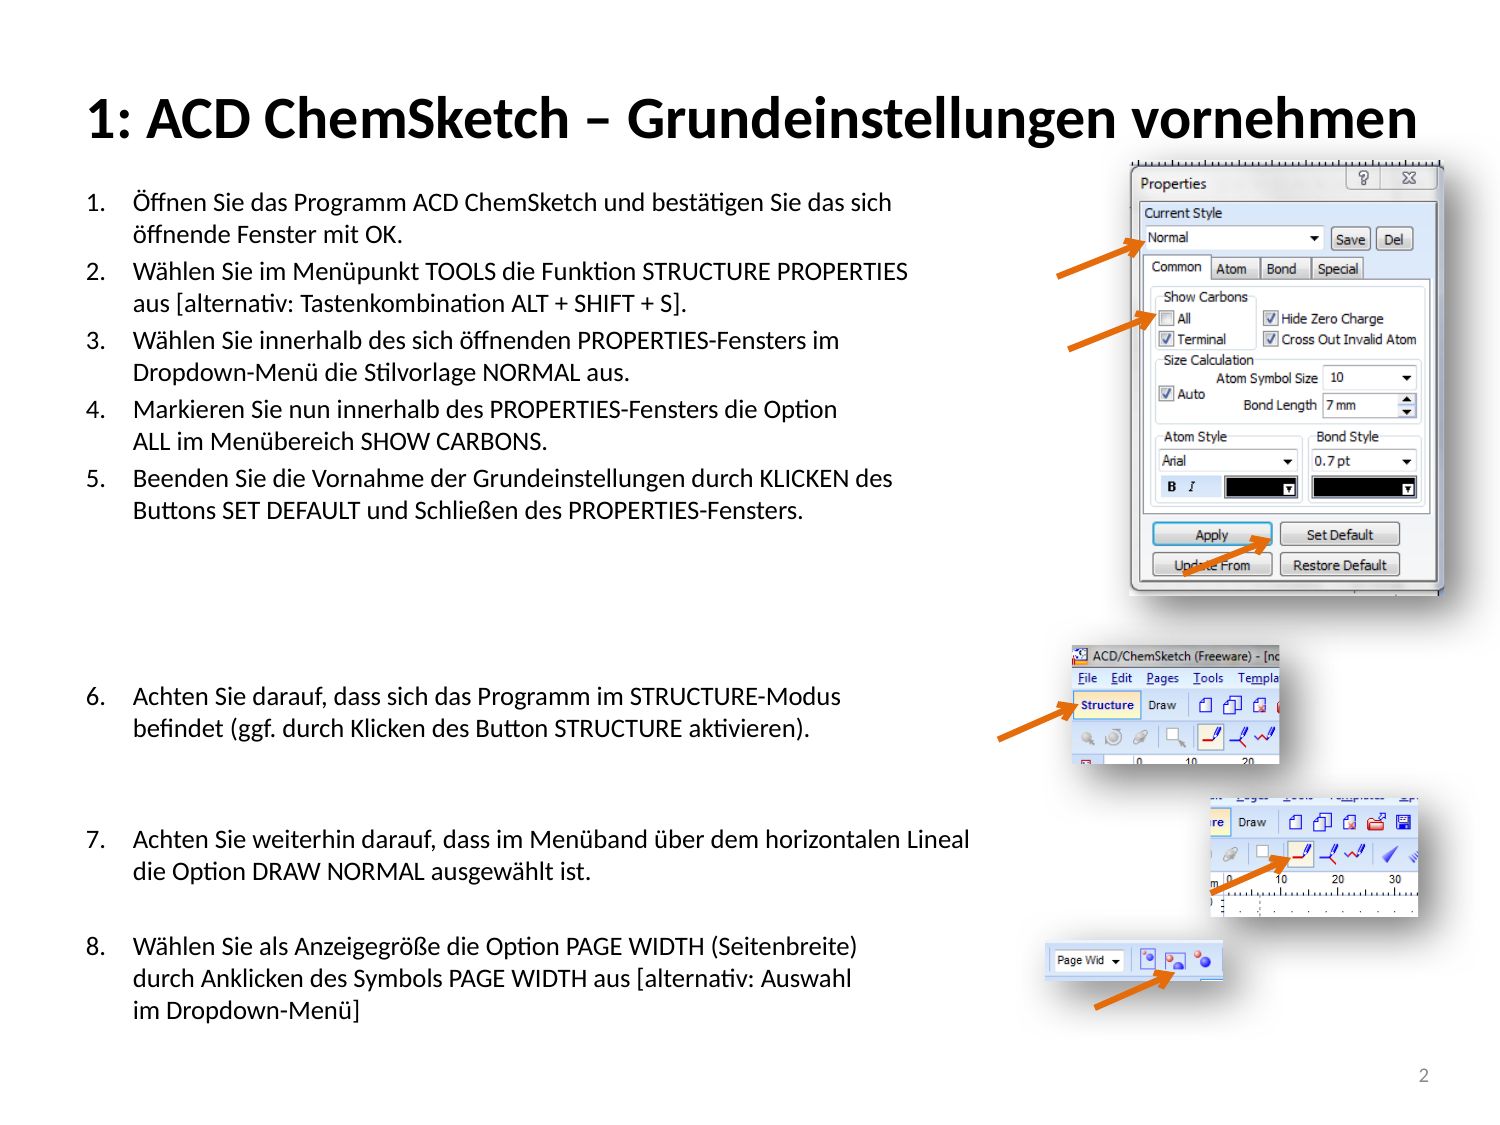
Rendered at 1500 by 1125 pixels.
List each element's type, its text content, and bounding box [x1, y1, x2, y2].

list Öffnen Sie das Programm ACD ChemSketch und bestätigen Sie das sich öffnende Fenster mit OK. Wählen Sie im Menüpunkt TOOLS die Funktion STRUCTURE PROPERTIES aus [alternativ: Tastenkombination ALT + SHIFT + S]. Wählen Sie innerhalb des sich öffnenden PROPERTIES-Fensters im Dropdown-Menü die Stilvorlage NORMAL aus. Markieren Sie nun innerhalb des PROPERTIES-Fensters die Option ALL im Menübereich SHOW CARBONS. Beenden Sie die Vornahme der Grundeinstellungen durch KLICKEN des Buttons SET DEFAULT und Schließen des PROPERTIES-Fensters. Achten Sie darauf, dass sich das Programm im STRUCTURE-Modus befindet (ggf. durch Klicken des Button STRUCTURE aktivieren). Achten Sie weiterhin darauf, dass im Menüband über dem horizontalen Lineal die Option DRAW NORMAL ausgewählt ist. Wählen Sie als Anzeigegröße die Option PAGE WIDTH (Seitenbreite) durch Anklicken des Symbols PAGE WIDTH aus [alternativ: Auswahl im Dropdown-Menü] [70, 177, 1430, 1043]
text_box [1210, 798, 1419, 917]
title 1: ACD ChemSketch – Grundeinstellungen vornehmen [70, 70, 1500, 160]
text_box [1056, 160, 1445, 596]
slide_number 2 [1311, 1051, 1430, 1087]
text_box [1045, 940, 1223, 1009]
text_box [997, 644, 1280, 764]
